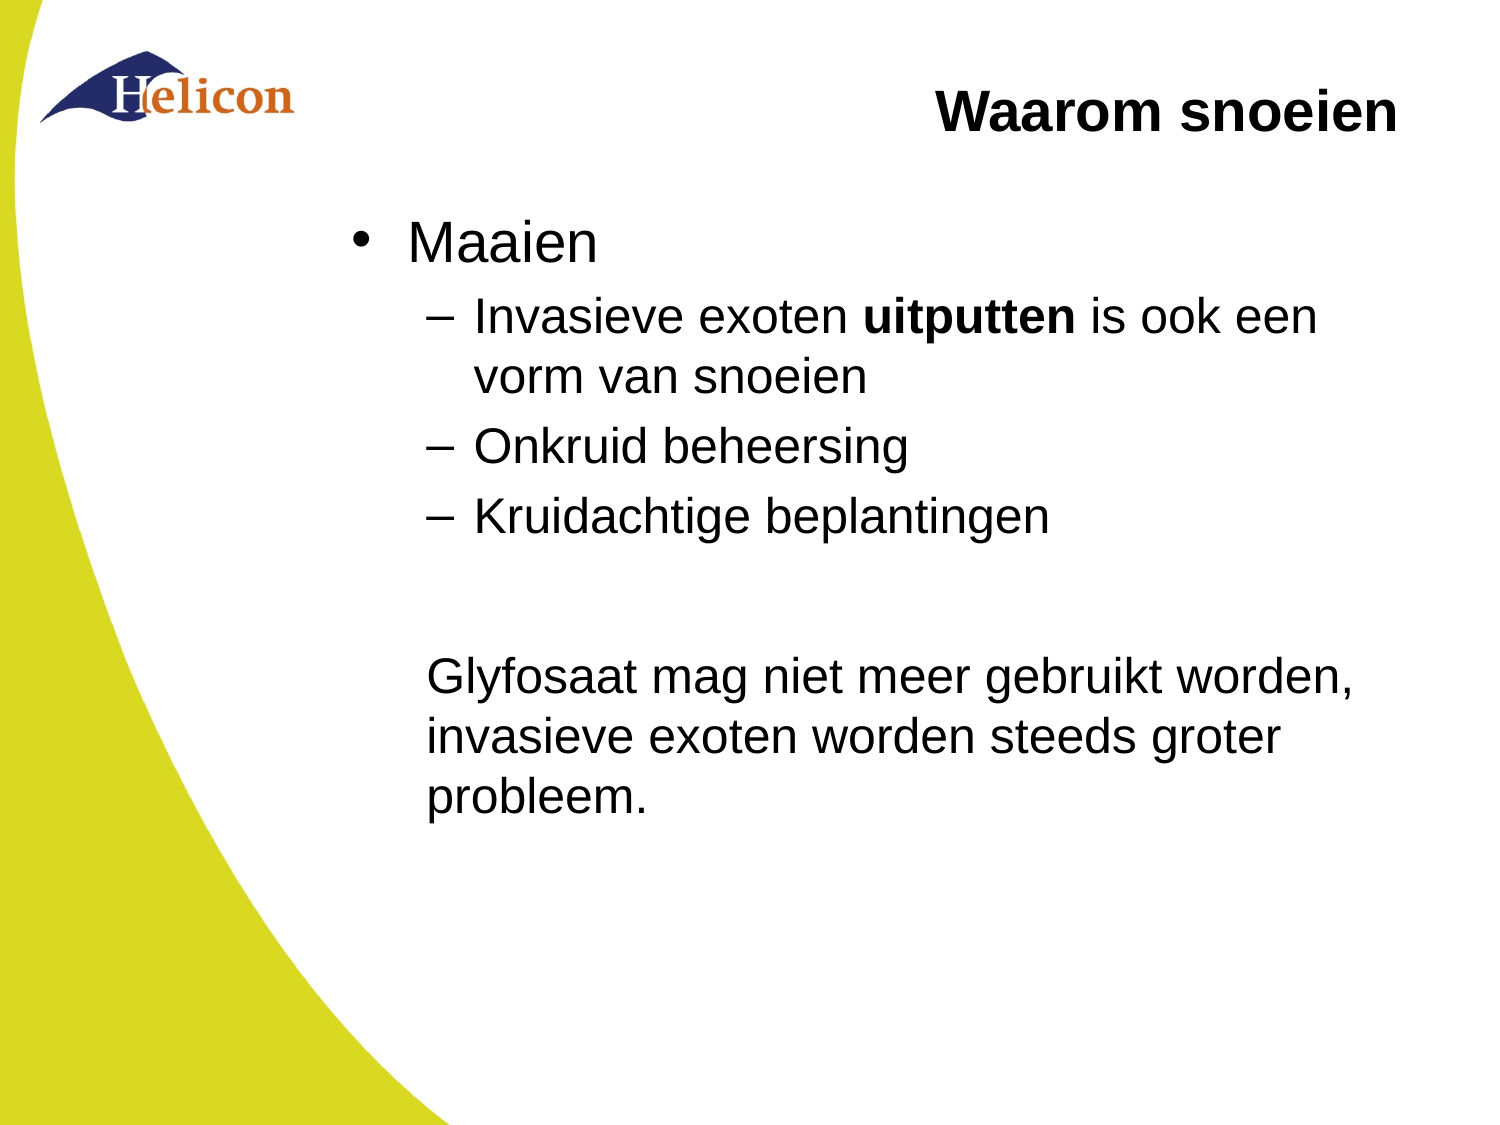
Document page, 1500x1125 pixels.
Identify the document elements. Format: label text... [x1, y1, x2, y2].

picture [0, 0, 1500, 1125]
title Waarom snoeien [324, 54, 1415, 161]
list Maaien Invasieve exoten uitputten is ook een vorm van snoeien Onkruid beheersing Kruidachtige beplantingen Glyfosaat mag niet meer gebruikt worden, invasieve exoten worden steeds groter probleem. [336, 196, 1425, 1005]
